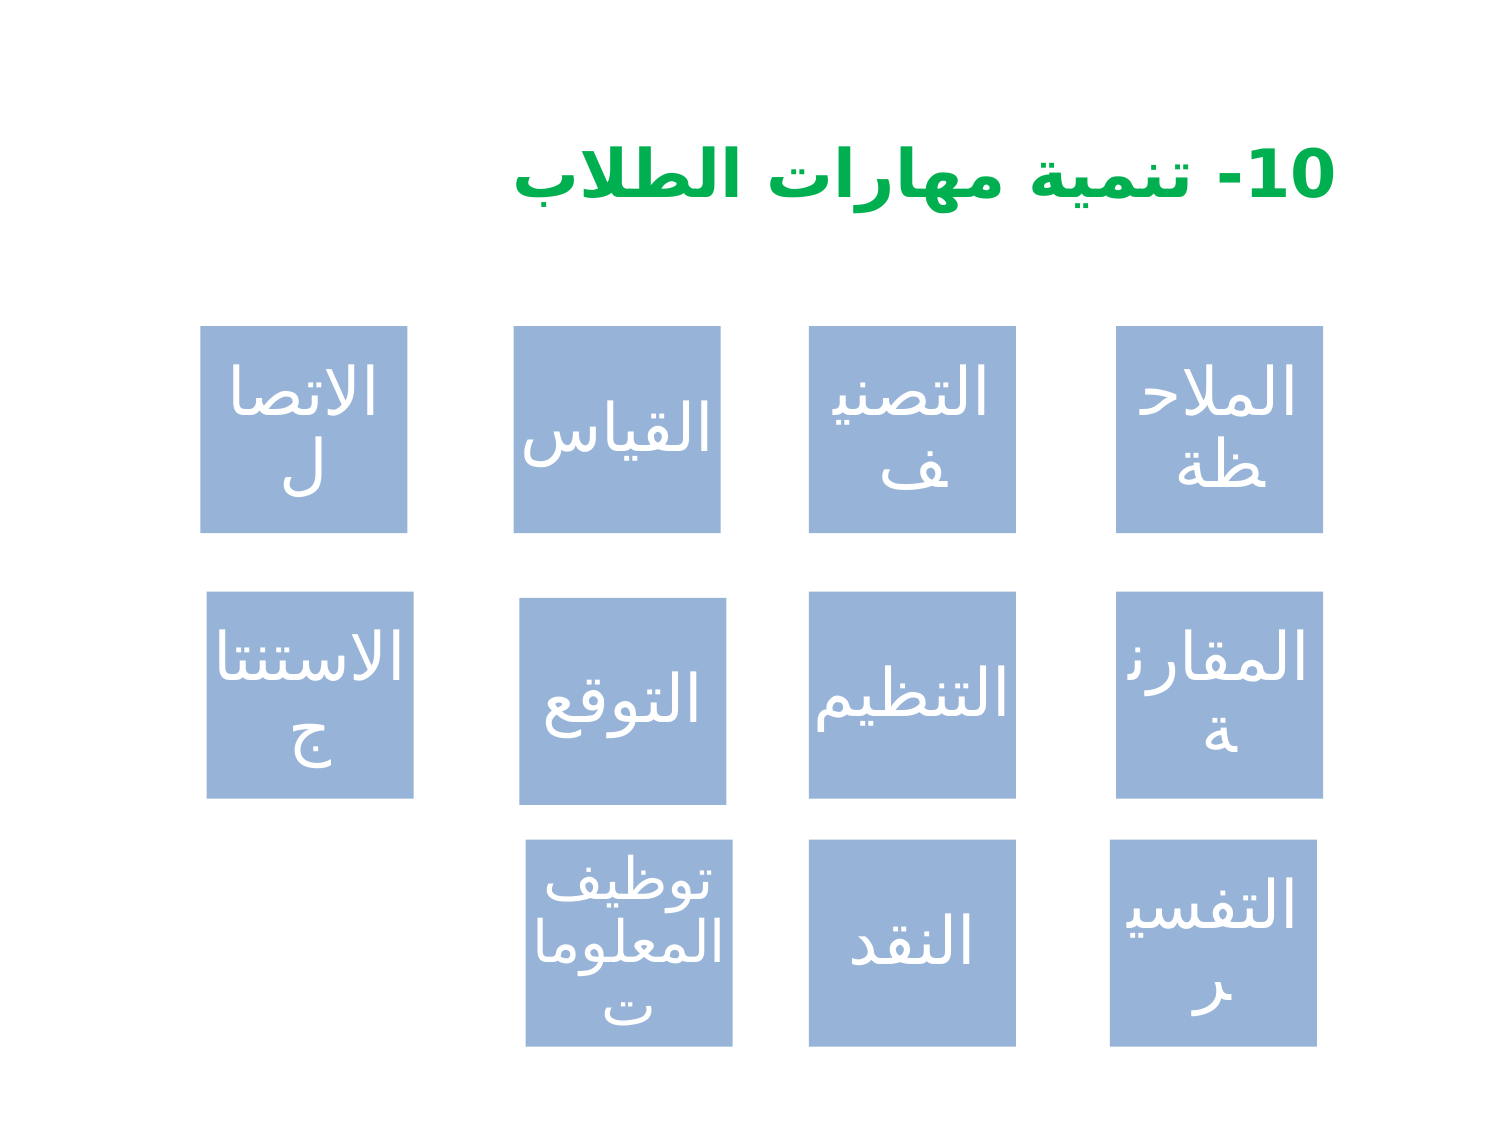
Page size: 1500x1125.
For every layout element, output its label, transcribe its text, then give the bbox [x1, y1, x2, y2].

text_box لفظ [1080, 665, 1346, 875]
text_box التفسير [1109, 839, 1317, 1047]
text_box التصنيف [808, 326, 1016, 534]
text_box النقد [808, 839, 1016, 1047]
text_box [1009, 320, 1358, 531]
text_box التنظيم [808, 591, 1016, 799]
text_box الاستنتاج [206, 591, 414, 799]
text_box الاتصال [200, 326, 408, 534]
text_box الملاحظة [1116, 326, 1324, 534]
text_box التوقع [519, 597, 727, 805]
text_box 10- تنمية مهارات الطلاب [88, 123, 1353, 219]
text_box القياس [513, 326, 721, 534]
text_box توظيف المعلومات [525, 839, 733, 1047]
text_box المقارنة [1116, 591, 1324, 799]
